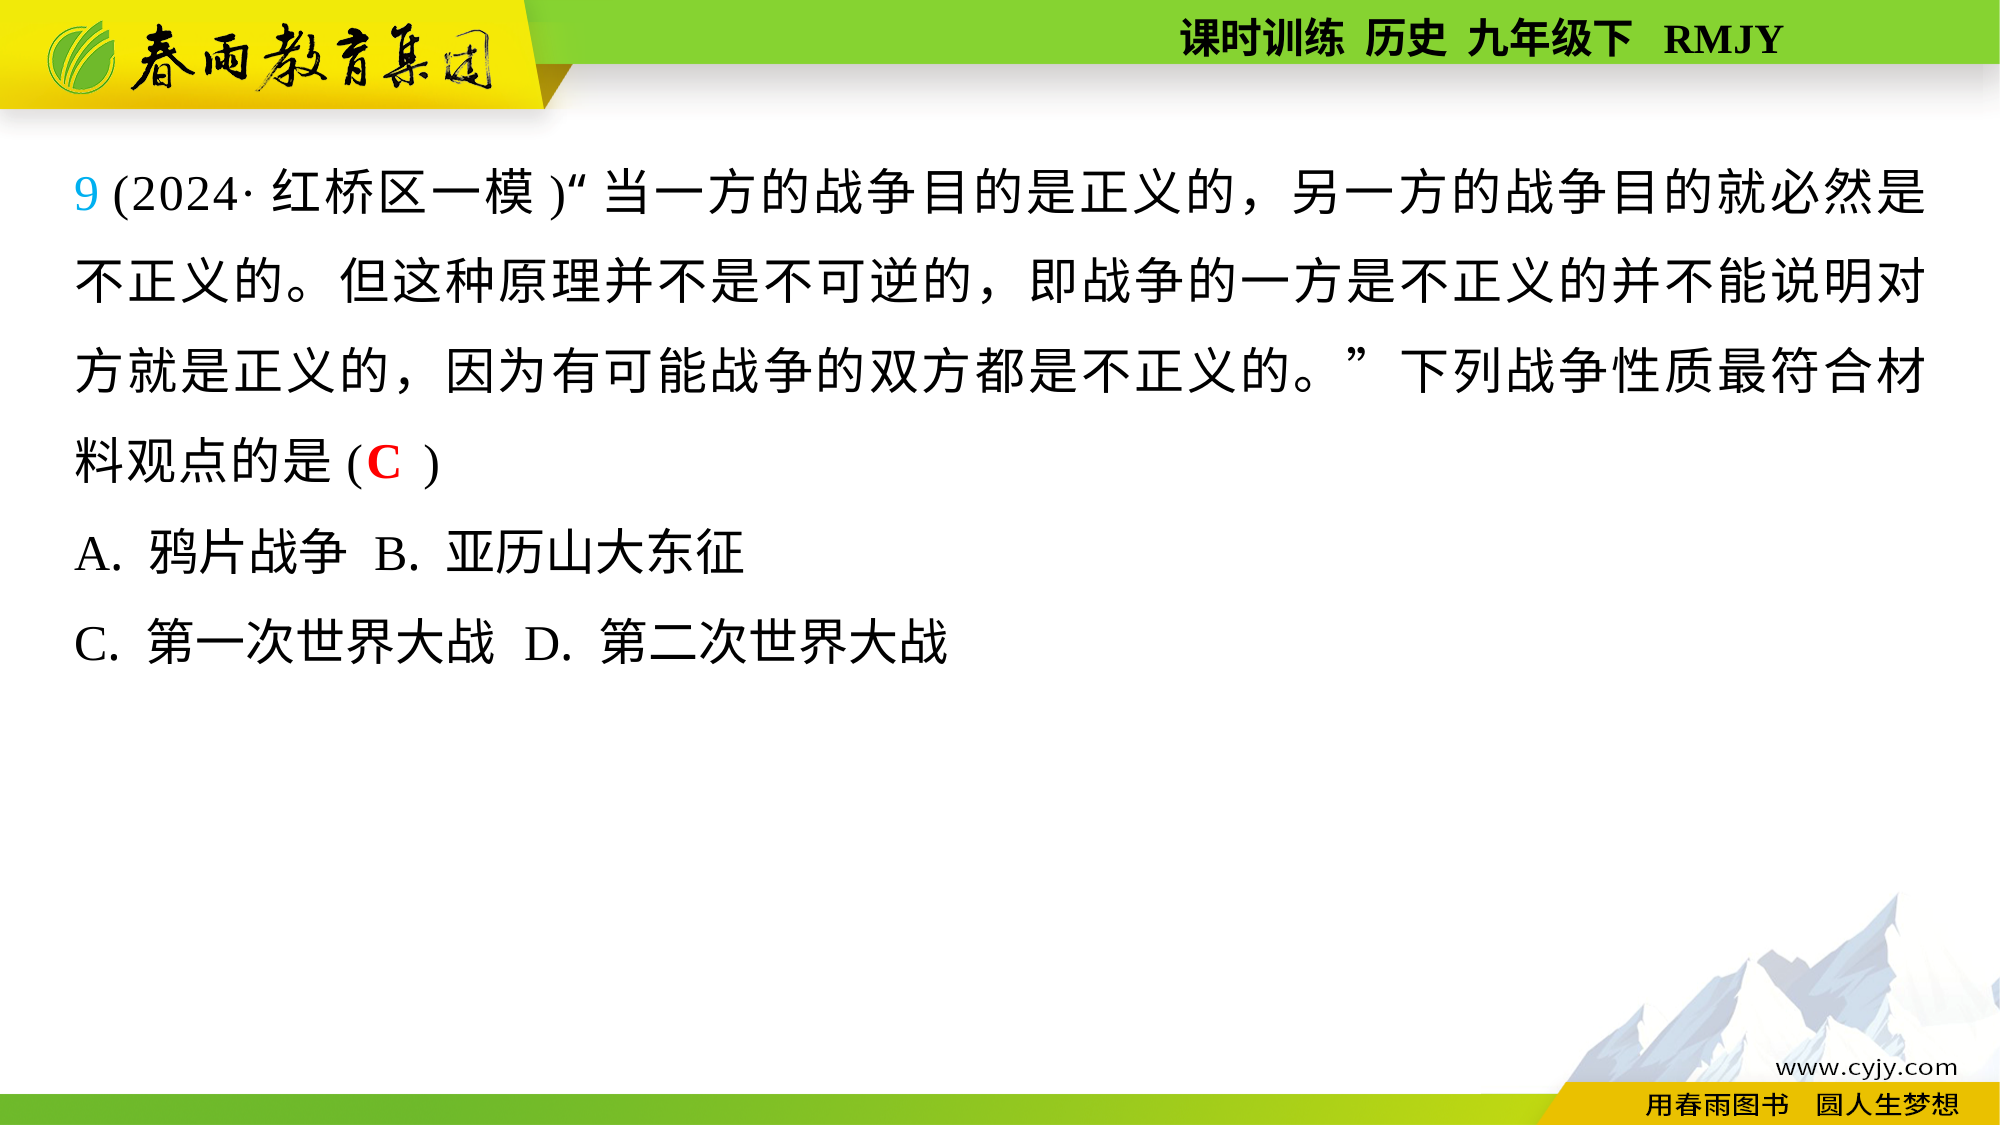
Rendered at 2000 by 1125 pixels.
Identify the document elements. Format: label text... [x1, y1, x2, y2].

picture [0, 0, 2000, 1125]
text_box C [351, 420, 418, 496]
list 9 (2024·红桥区一模)“当一方的战争目的是正义的，另一方的战争目的就必然是不正义的。但这种原理并不是不可逆的，即战争的一方是不正义的并不能说明对方就是正义的，因为有可能战争的双方都是不正义的。”下列战争性质最符合材料观点的是( ) A. 鸦片战争 B. 亚历山大东征 C. 第一次世界大战 D. 第二次世界大战 [59, 122, 1944, 683]
